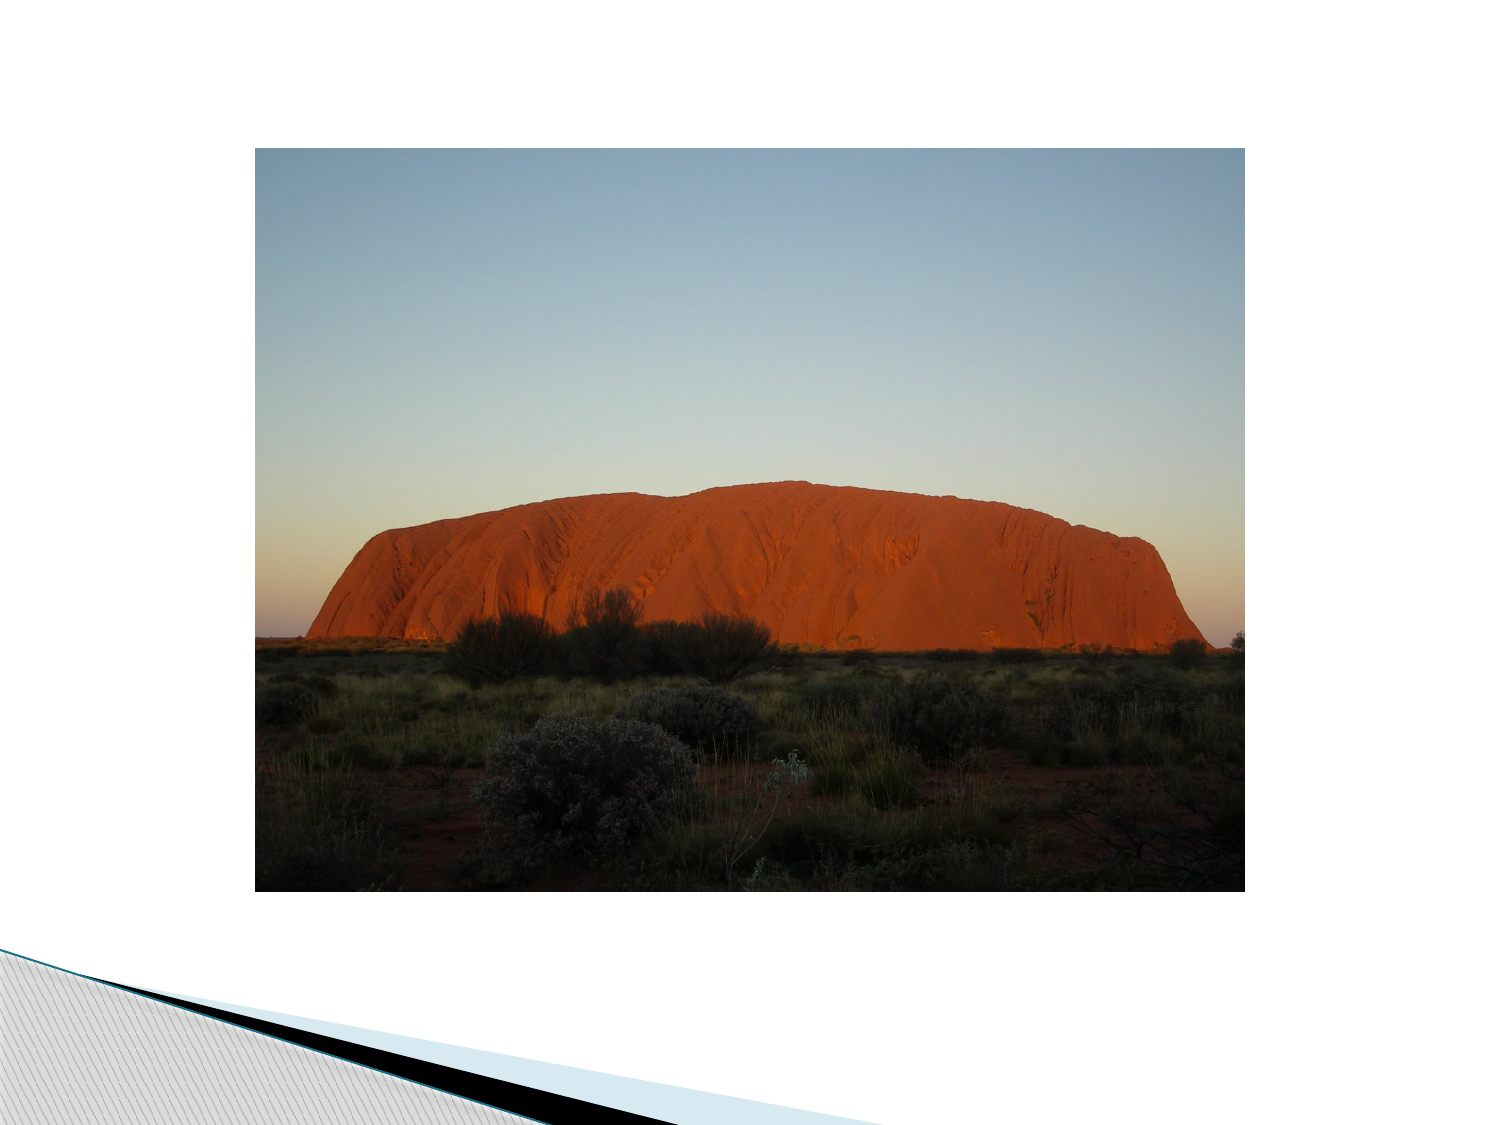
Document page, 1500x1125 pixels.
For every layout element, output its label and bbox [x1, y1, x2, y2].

list [254, 148, 1246, 892]
